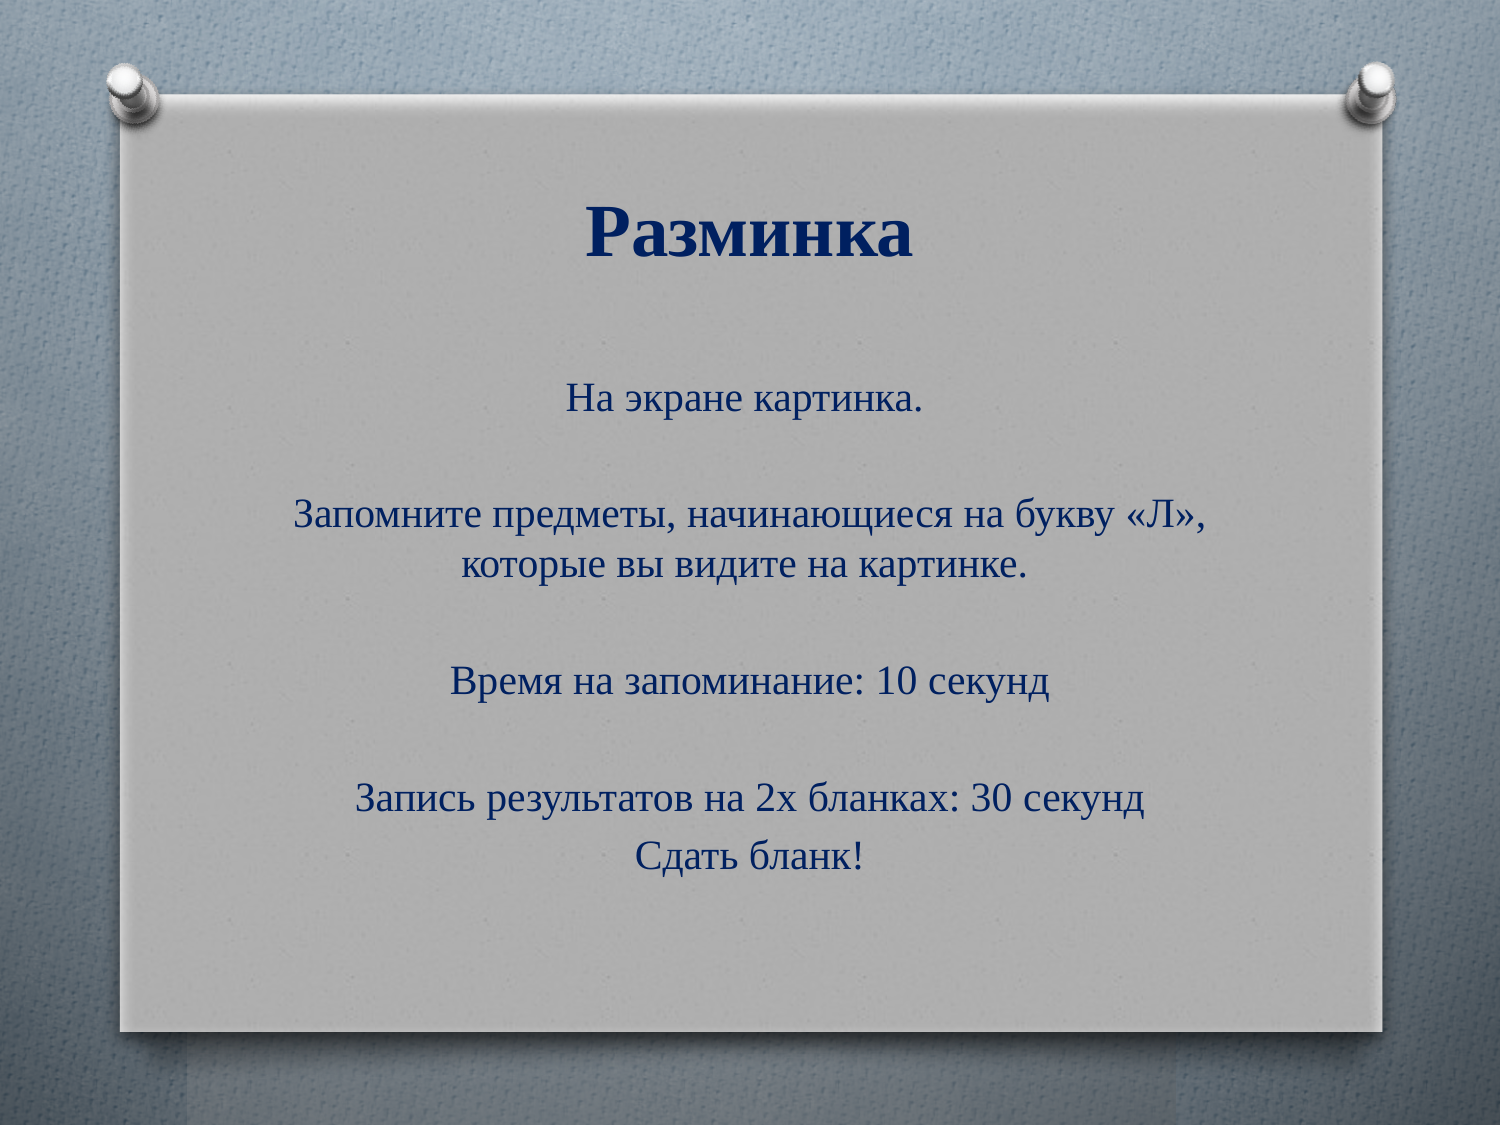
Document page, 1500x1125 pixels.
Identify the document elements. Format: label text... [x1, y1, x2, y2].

picture [1317, 35, 1439, 156]
title Разминка [237, 160, 1263, 279]
picture [75, 29, 198, 153]
list На экране картинка. Запомните предметы, начинающиеся на букву «Л», которые вы видите на картинке. Время на запоминание: 10 секунд Запись результатов на 2х бланках: 30 секунд Сдать бланк! [238, 361, 1262, 929]
